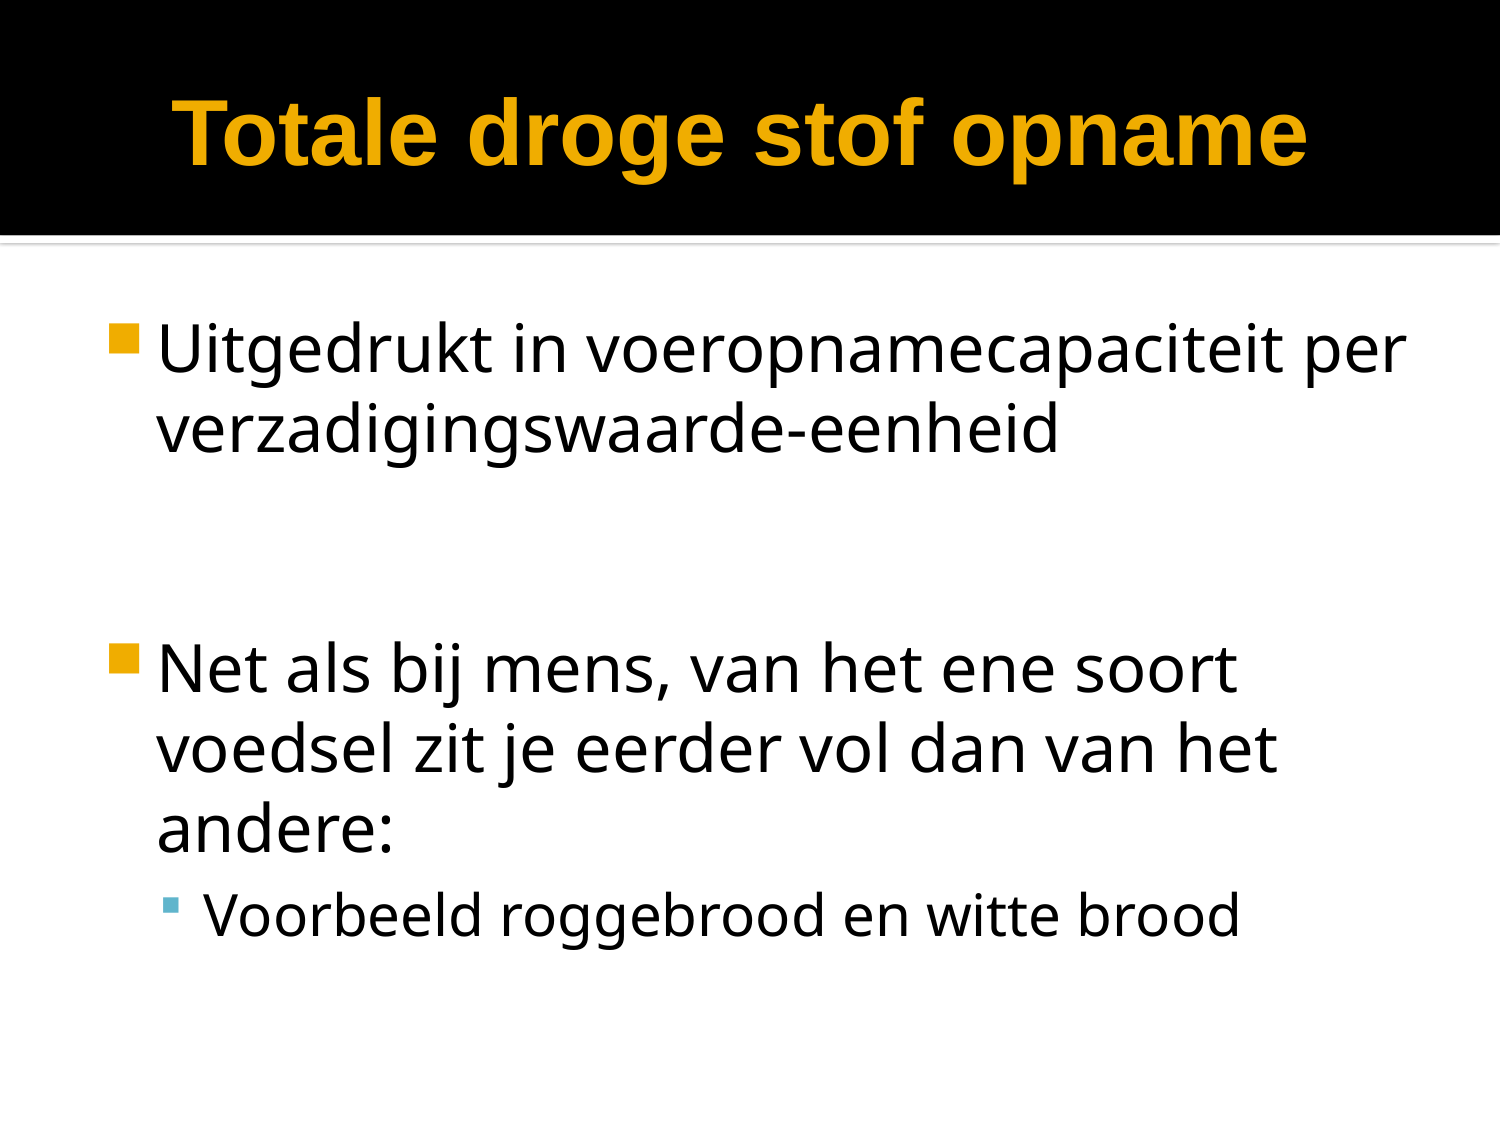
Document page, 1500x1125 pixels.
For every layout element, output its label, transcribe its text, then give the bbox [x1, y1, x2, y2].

title Totale droge stof opname [75, 25, 1425, 231]
list Uitgedrukt in voeropnamecapaciteit per verzadigingswaarde-eenheid Net als bij mens, van het ene soort voedsel zit je eerder vol dan van het andere: Voorbeeld roggebrood en witte brood [75, 291, 1425, 1050]
